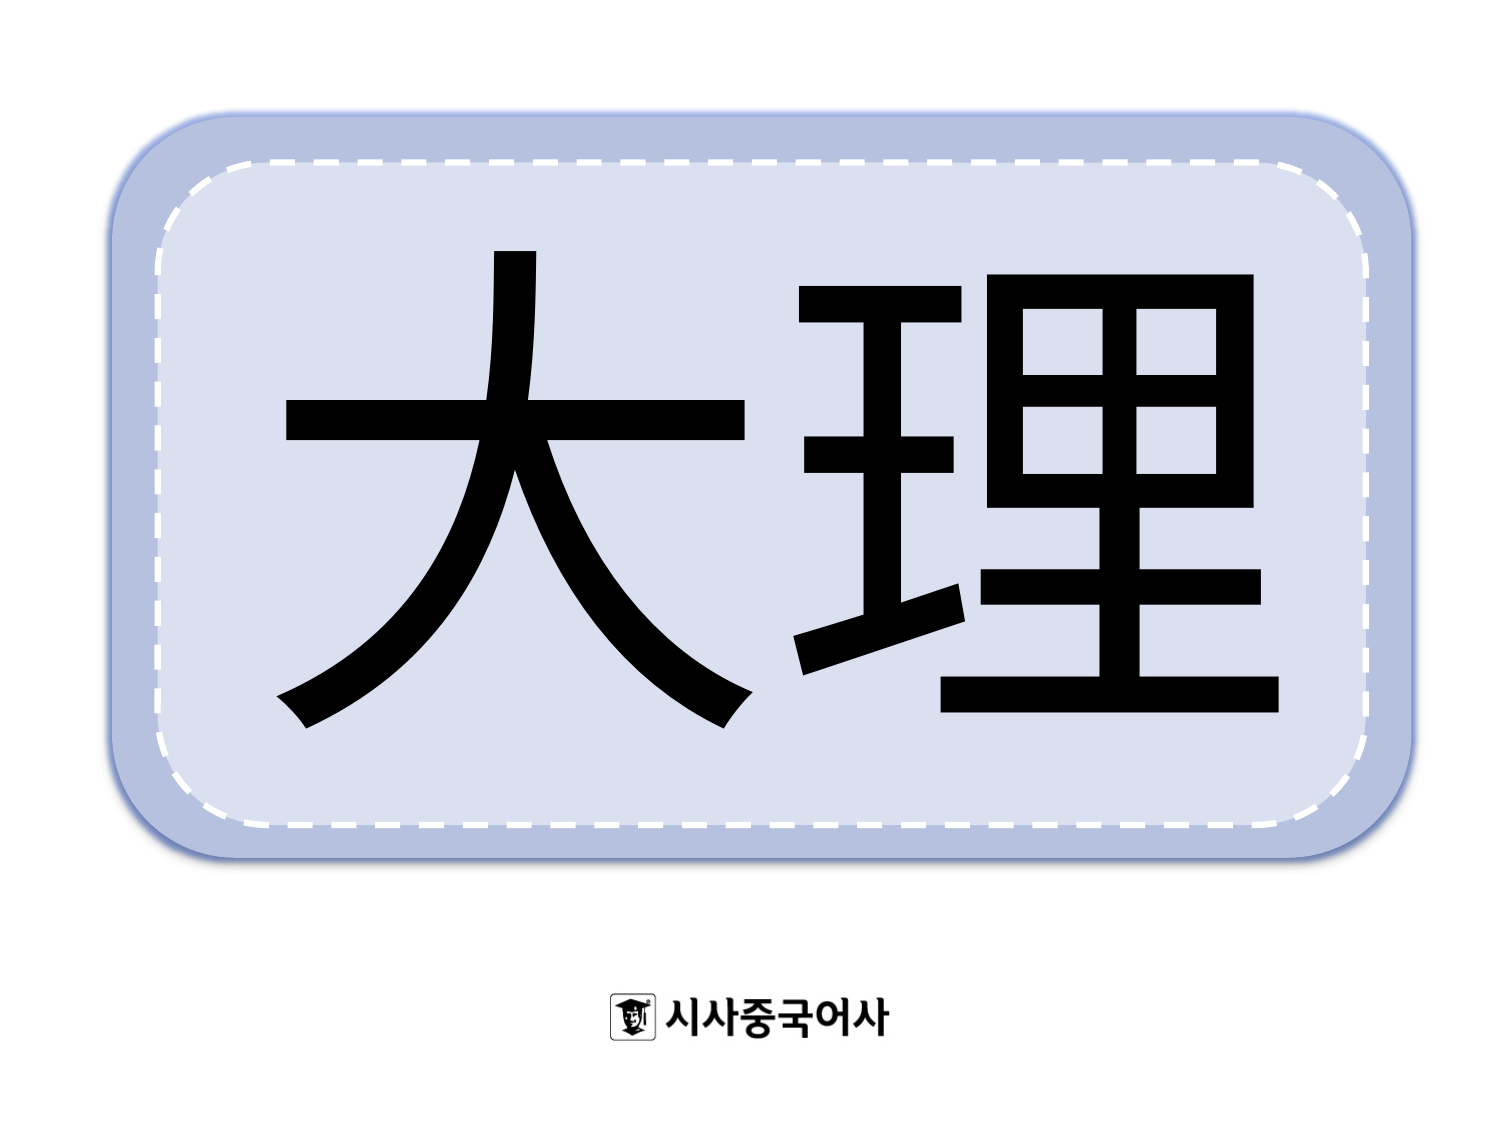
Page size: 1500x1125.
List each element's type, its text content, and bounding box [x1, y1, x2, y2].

picture [602, 987, 898, 1047]
text_box 大理 [171, 149, 1380, 812]
text_box [162, 160, 1371, 824]
